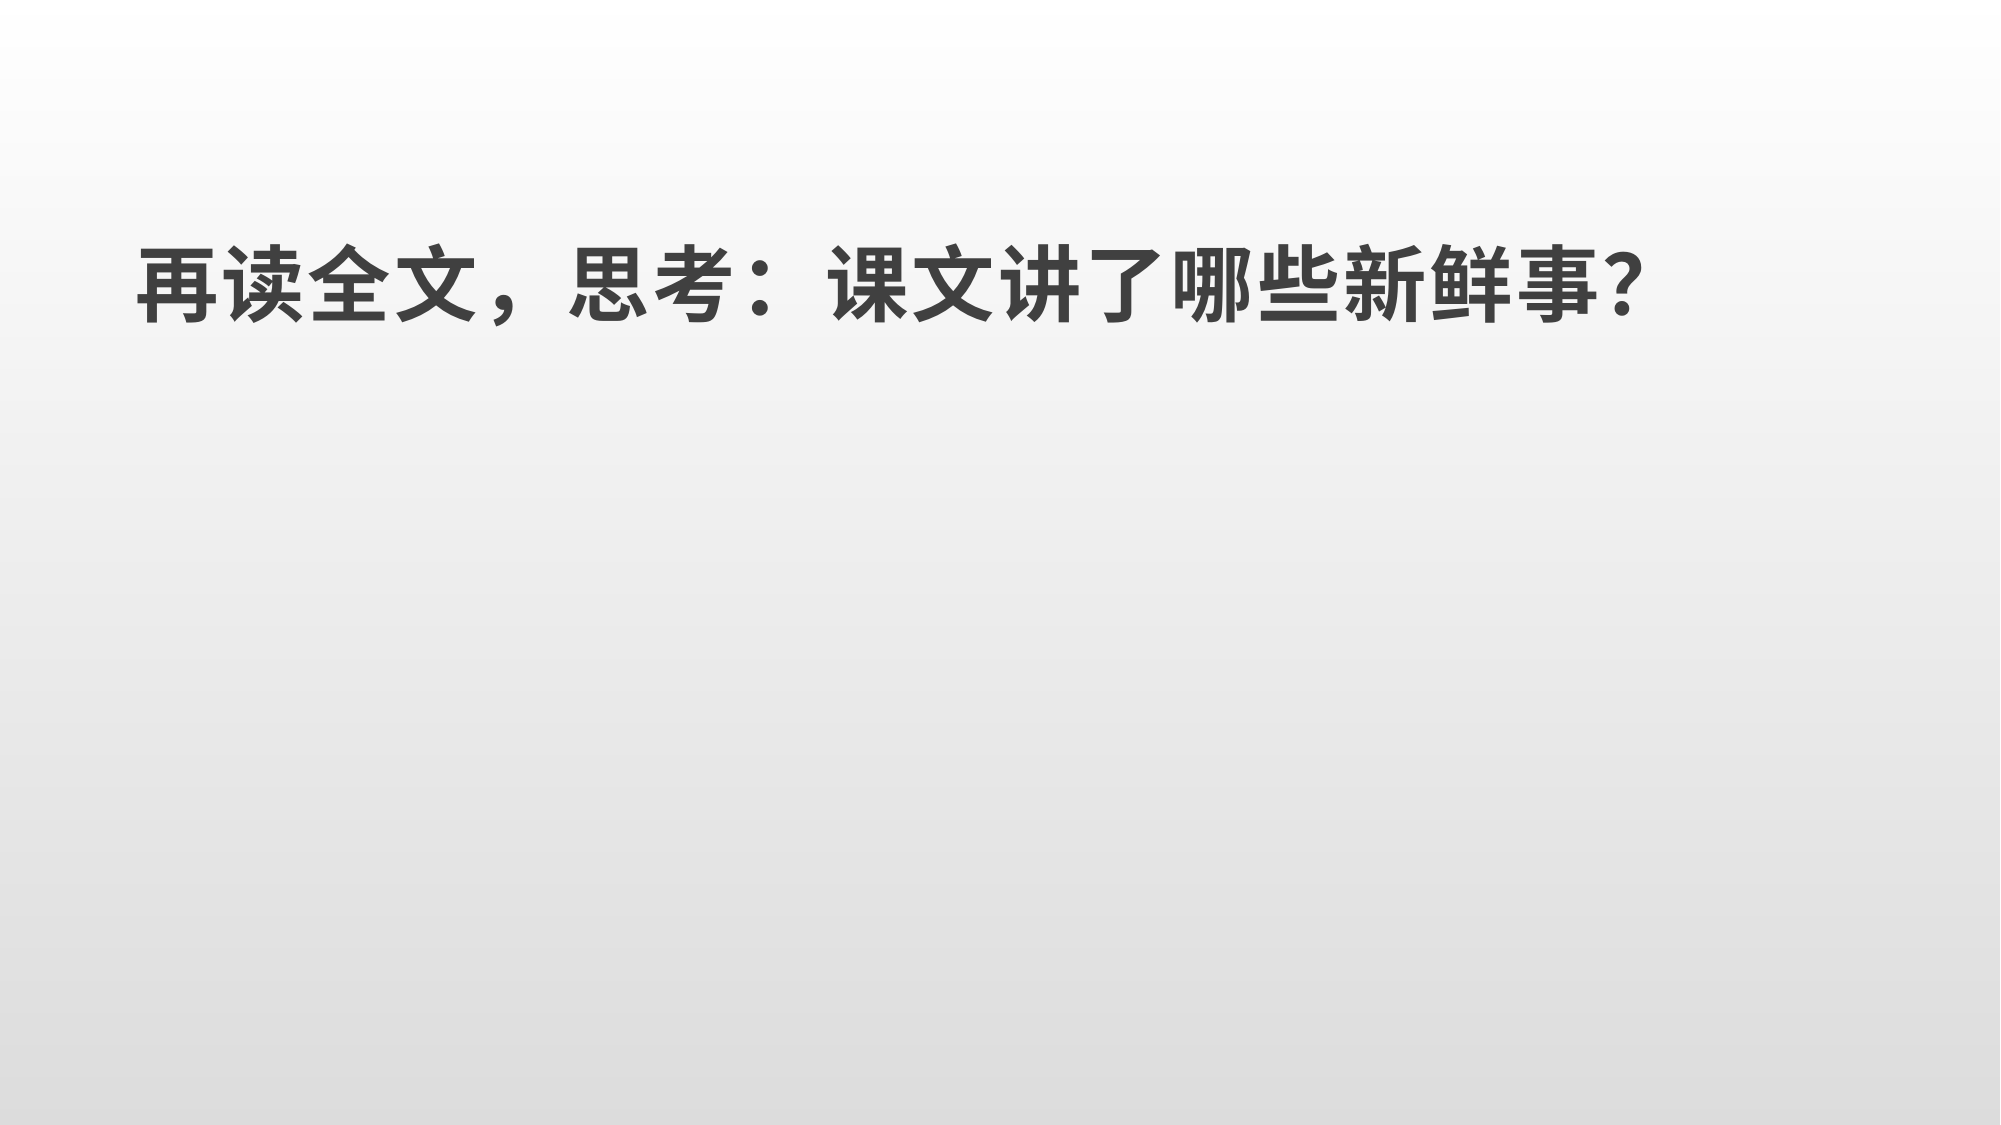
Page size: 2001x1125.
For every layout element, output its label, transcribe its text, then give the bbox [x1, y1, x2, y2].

list 再读全文，思考：课文讲了哪些新鲜事？ [32, 202, 1726, 375]
